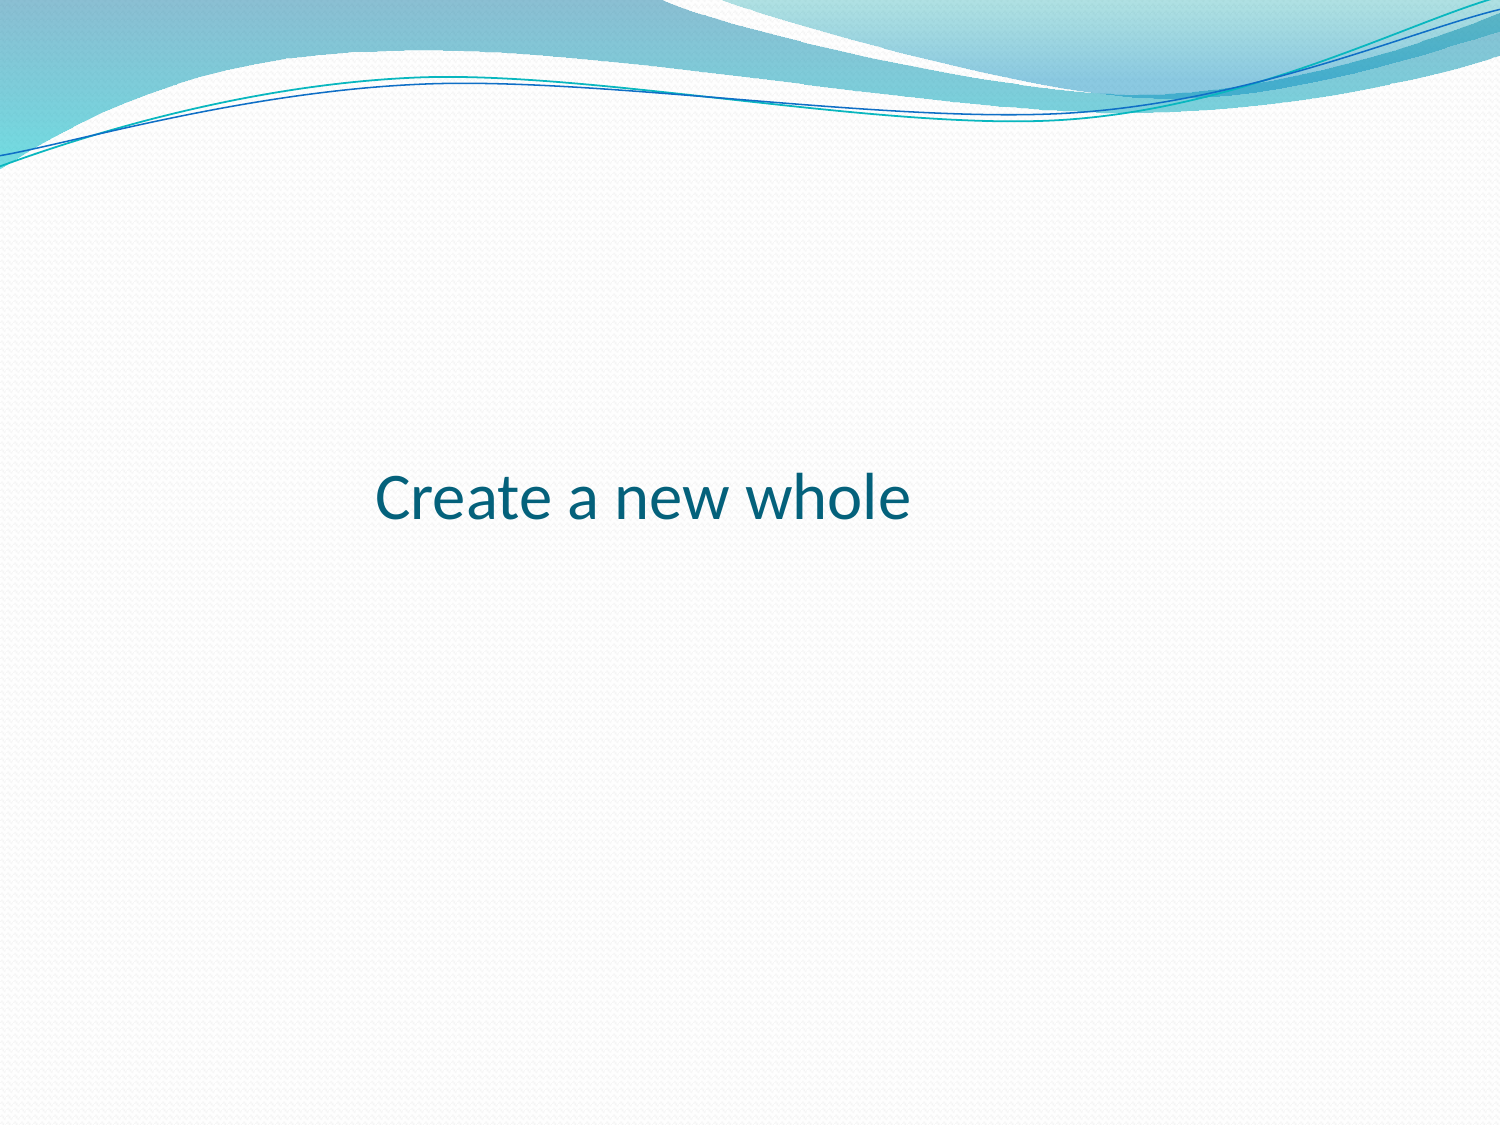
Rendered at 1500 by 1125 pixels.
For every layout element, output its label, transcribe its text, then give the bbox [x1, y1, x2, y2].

title Create a new whole [74, 44, 1426, 1013]
